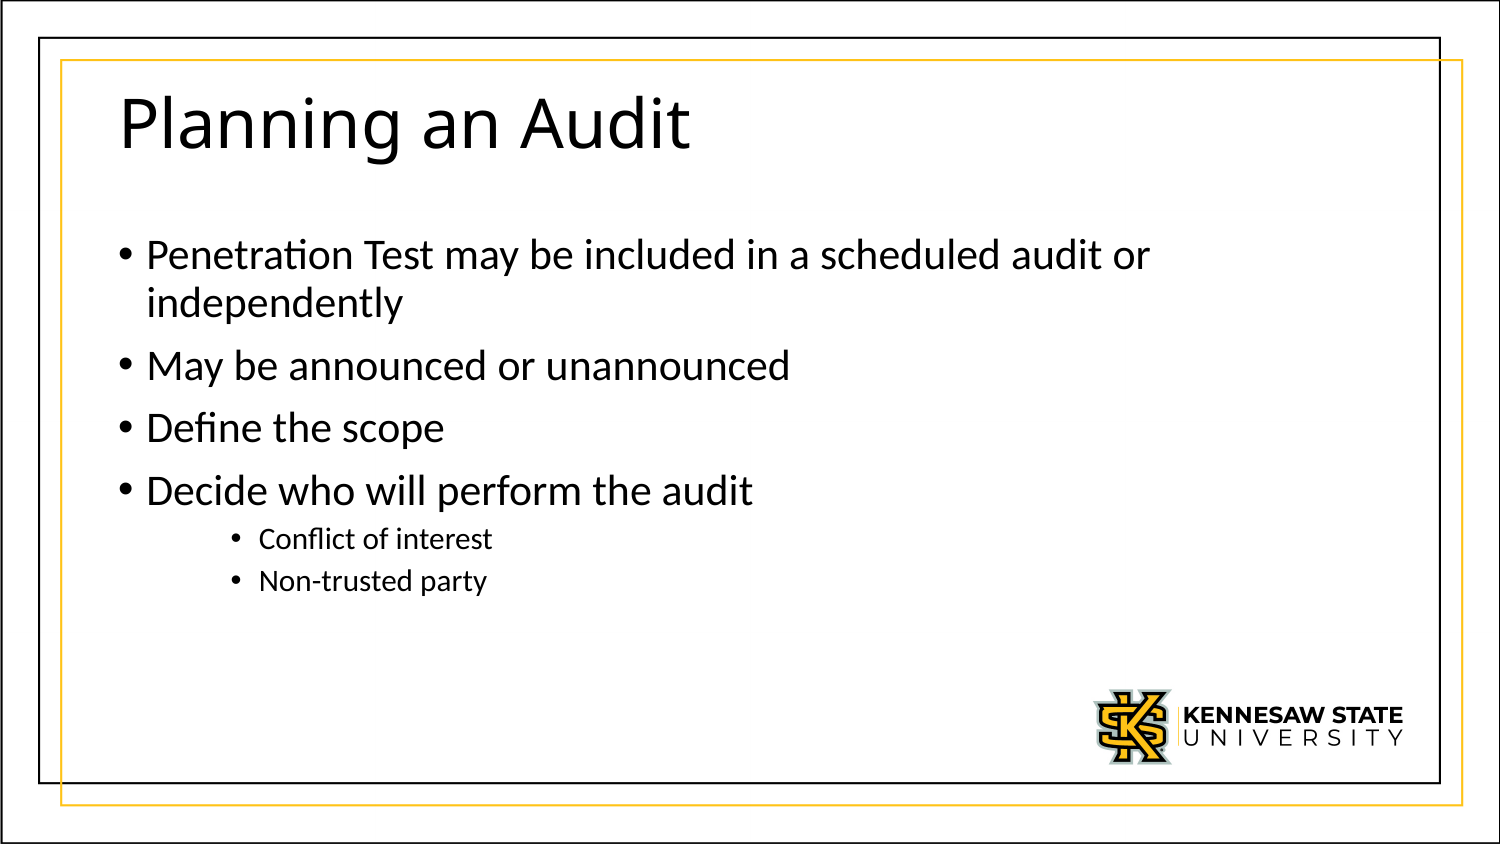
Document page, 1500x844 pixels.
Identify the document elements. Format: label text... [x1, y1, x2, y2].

list Penetration Test may be included in a scheduled audit or independently May be announced or unannounced Define the scope Decide who will perform the audit Conflict of interest Non-trusted party [103, 224, 1397, 760]
picture [0, 0, 1500, 844]
title Planning an Audit [103, 44, 1397, 208]
